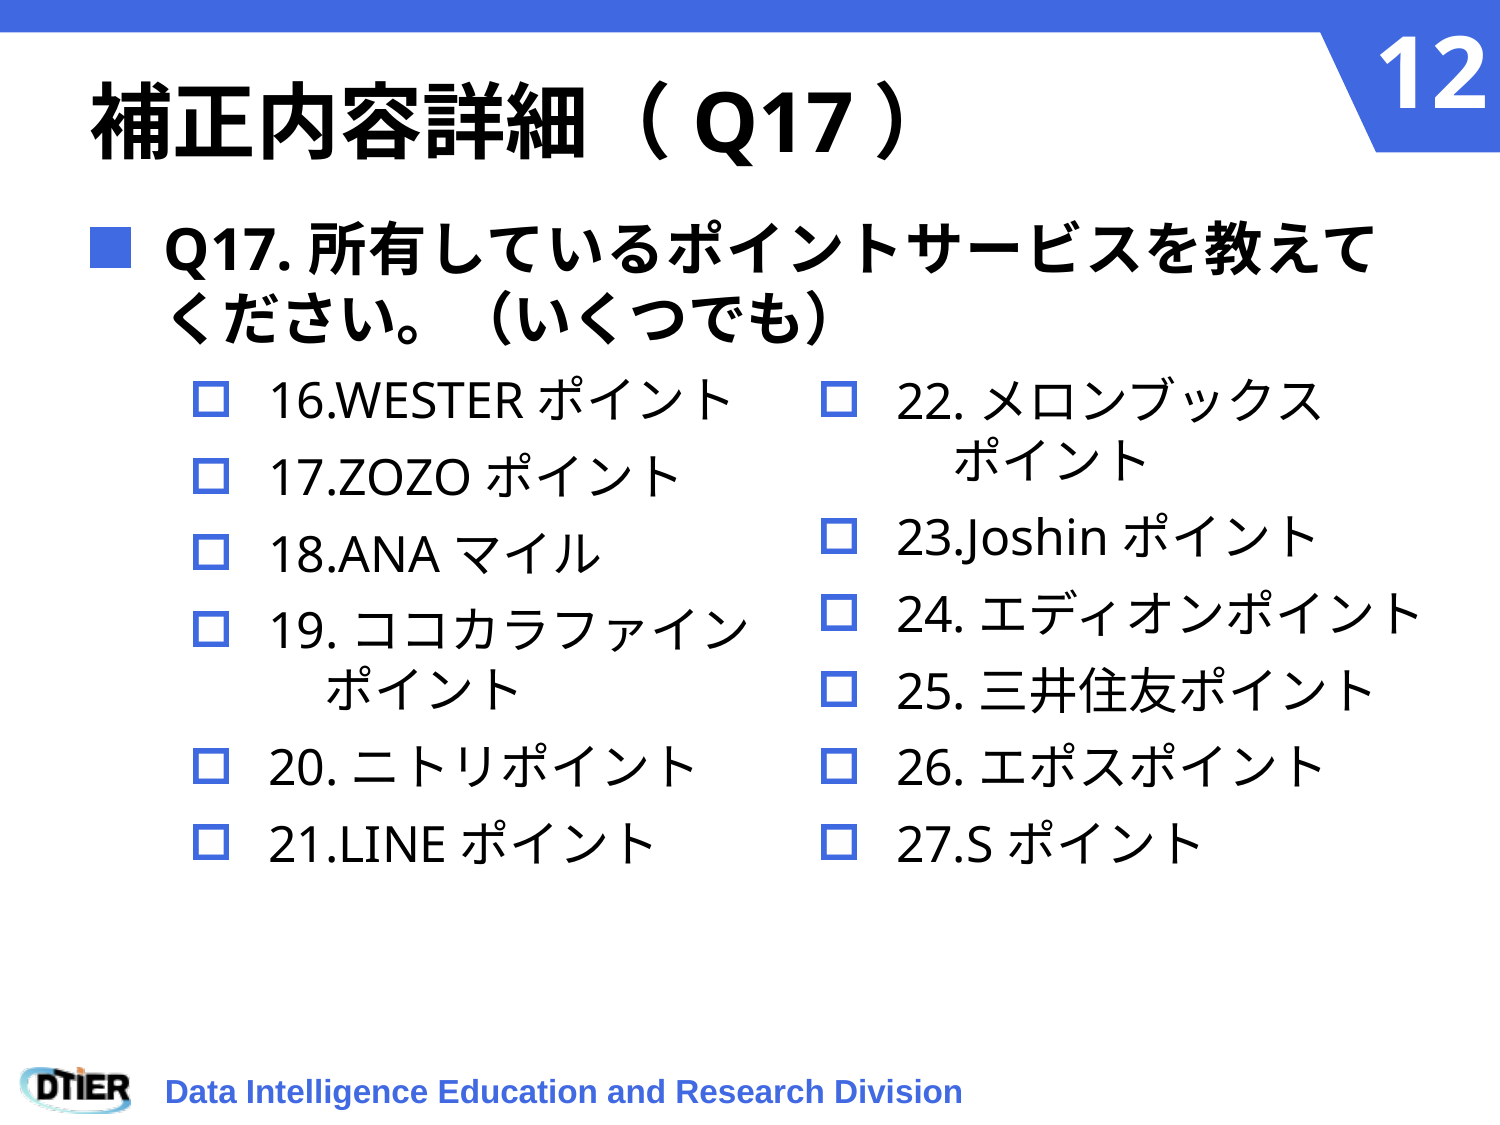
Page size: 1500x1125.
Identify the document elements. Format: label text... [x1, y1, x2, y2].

text_box 22.メロンブックス ポイント 23.Joshinポイント 24.エディオンポイント 25.三井住友ポイント 26.エポスポイント 27.Sポイント [702, 361, 1447, 1000]
picture [90, 227, 131, 268]
picture [193, 748, 229, 784]
title 補正内容詳細（Q17） [75, 59, 1397, 180]
list Q17.所有しているポイントサービスを教えて ください。（いくつでも） 16.WESTERポイント 17.ZOZOポイント 18.ANAマイル 19.ココカラファイン ポイント 20.ニトリポイント 21.LINEポイント [75, 205, 1397, 1038]
picture [193, 381, 229, 417]
picture [193, 611, 229, 647]
picture [19, 1067, 131, 1114]
picture [821, 748, 857, 784]
picture [821, 381, 857, 417]
picture [193, 458, 229, 494]
picture [193, 534, 229, 570]
picture [821, 671, 857, 707]
picture [821, 594, 857, 631]
picture [821, 824, 857, 860]
picture [821, 518, 857, 554]
picture [193, 824, 229, 860]
